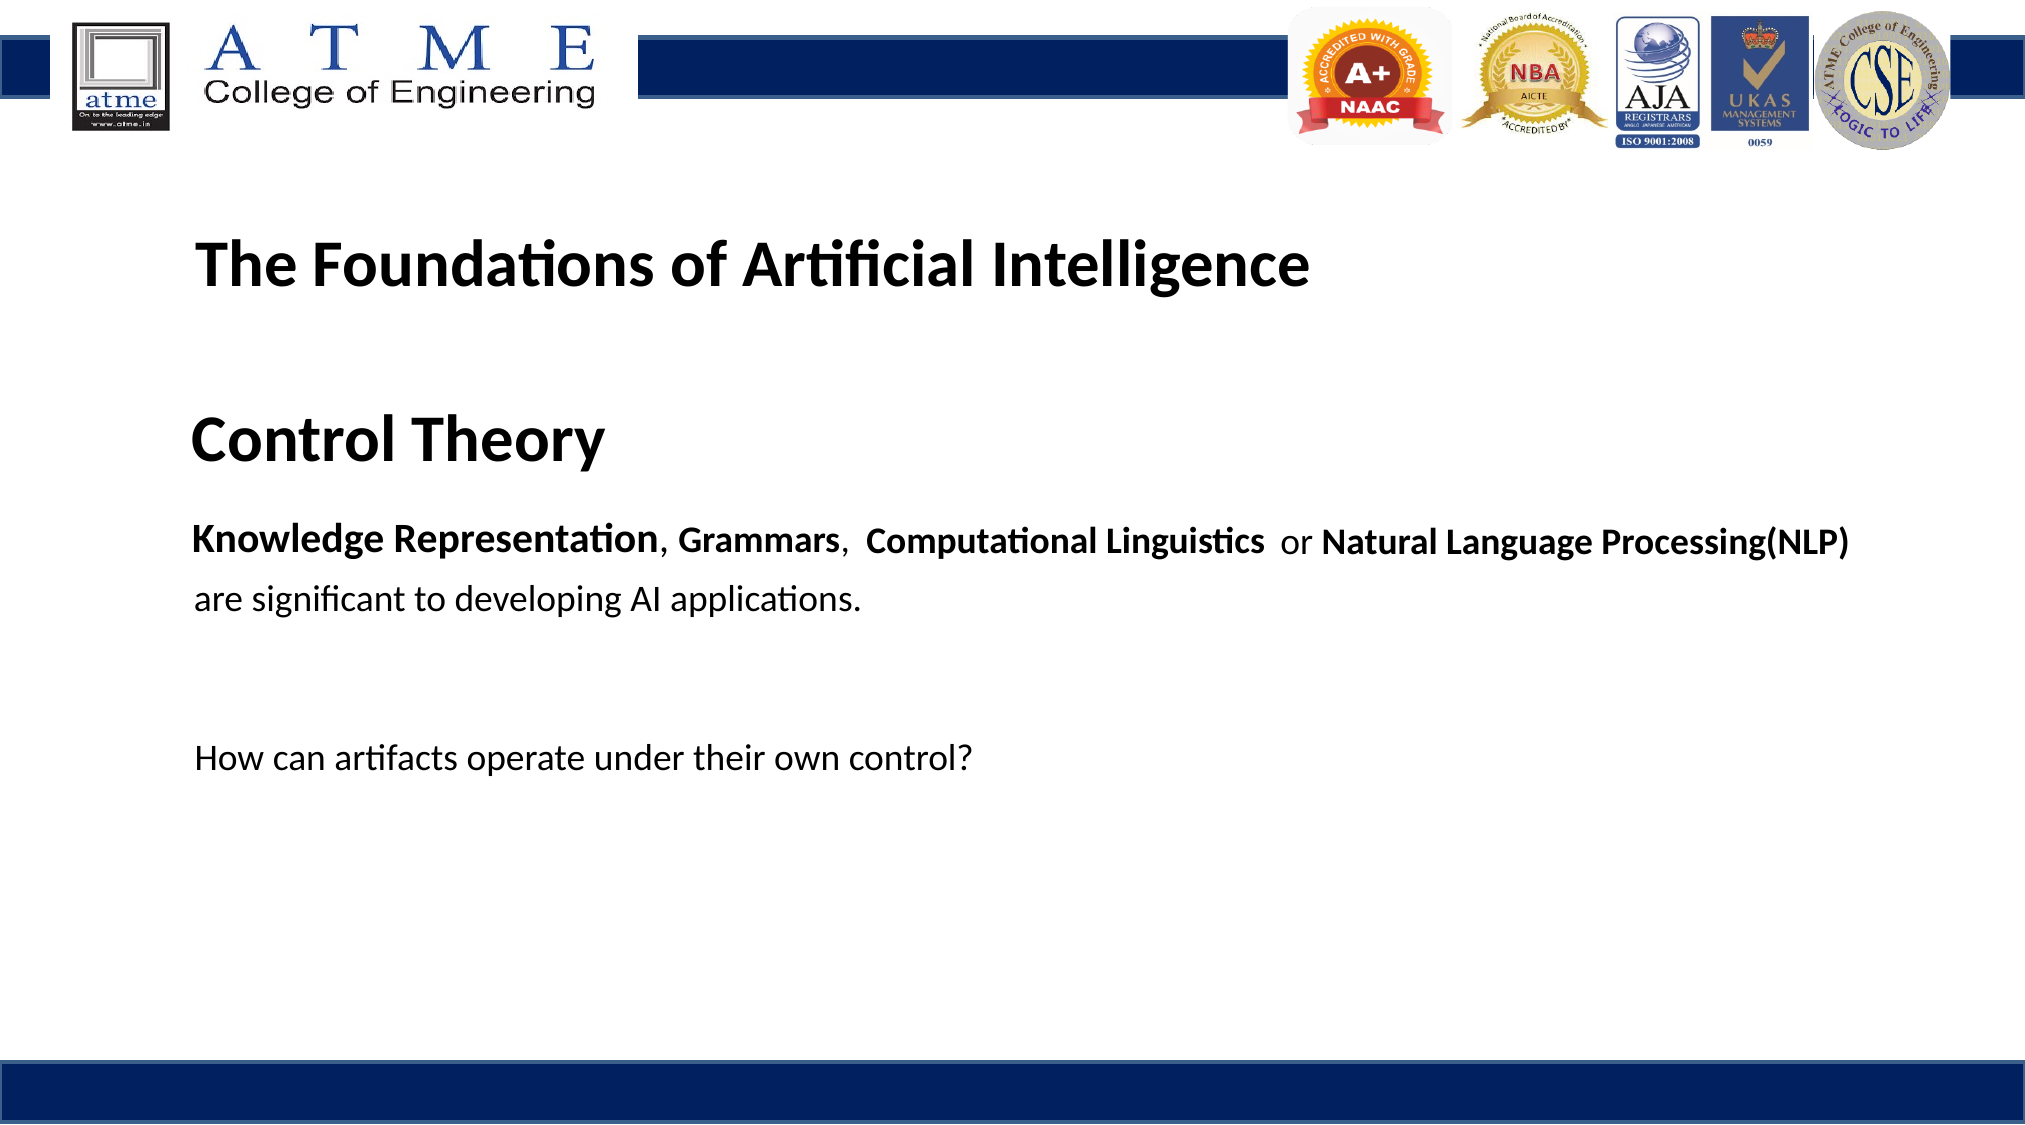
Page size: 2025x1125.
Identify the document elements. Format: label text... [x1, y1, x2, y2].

text_box The Foundations of Artificial Intelligence [180, 212, 1327, 308]
text_box Knowledge Representation, [177, 503, 695, 569]
text_box or Natural Language Processing(NLP) [1265, 509, 1866, 615]
text_box How can artifacts operate under their own control? [179, 725, 990, 786]
text_box Control Theory [177, 387, 621, 483]
text_box Computational Linguistics [851, 508, 1281, 569]
picture [50, 0, 638, 150]
text_box Grammars, [663, 507, 874, 566]
text_box are significant to developing AI applications. [179, 566, 887, 672]
picture [1287, 6, 1813, 150]
picture [1814, 9, 1951, 151]
